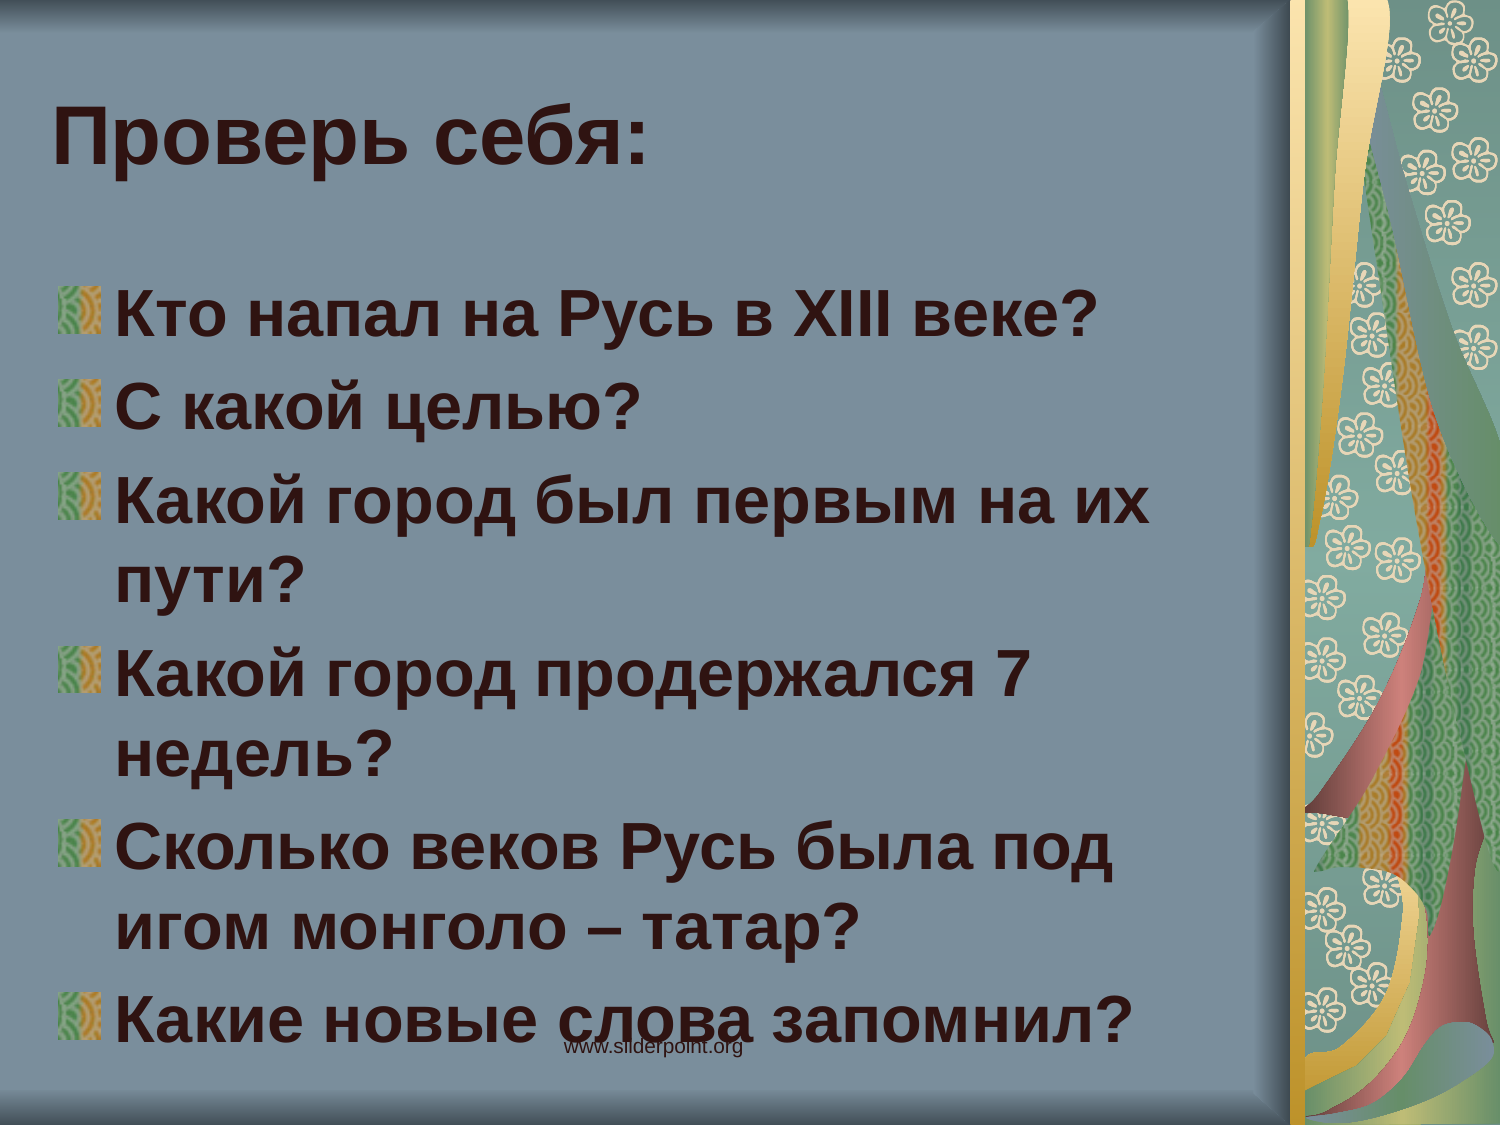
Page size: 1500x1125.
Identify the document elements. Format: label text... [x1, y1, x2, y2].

picture [1314, 144, 1500, 936]
title Проверь себя: [35, 36, 1263, 225]
footer www.sliderpoint.org [370, 1024, 938, 1104]
picture [58, 646, 101, 693]
picture [58, 472, 101, 520]
picture [58, 379, 101, 427]
picture [58, 819, 101, 867]
list Кто напал на Русь в XIII веке? С какой целью? Какой город был первым на их пути? Какой город продержался 7 недель? Сколько веков Русь была под игом монголо – татар? Какие новые слова запомнил? [42, 261, 1256, 1001]
picture [58, 286, 101, 334]
picture [58, 992, 101, 1040]
